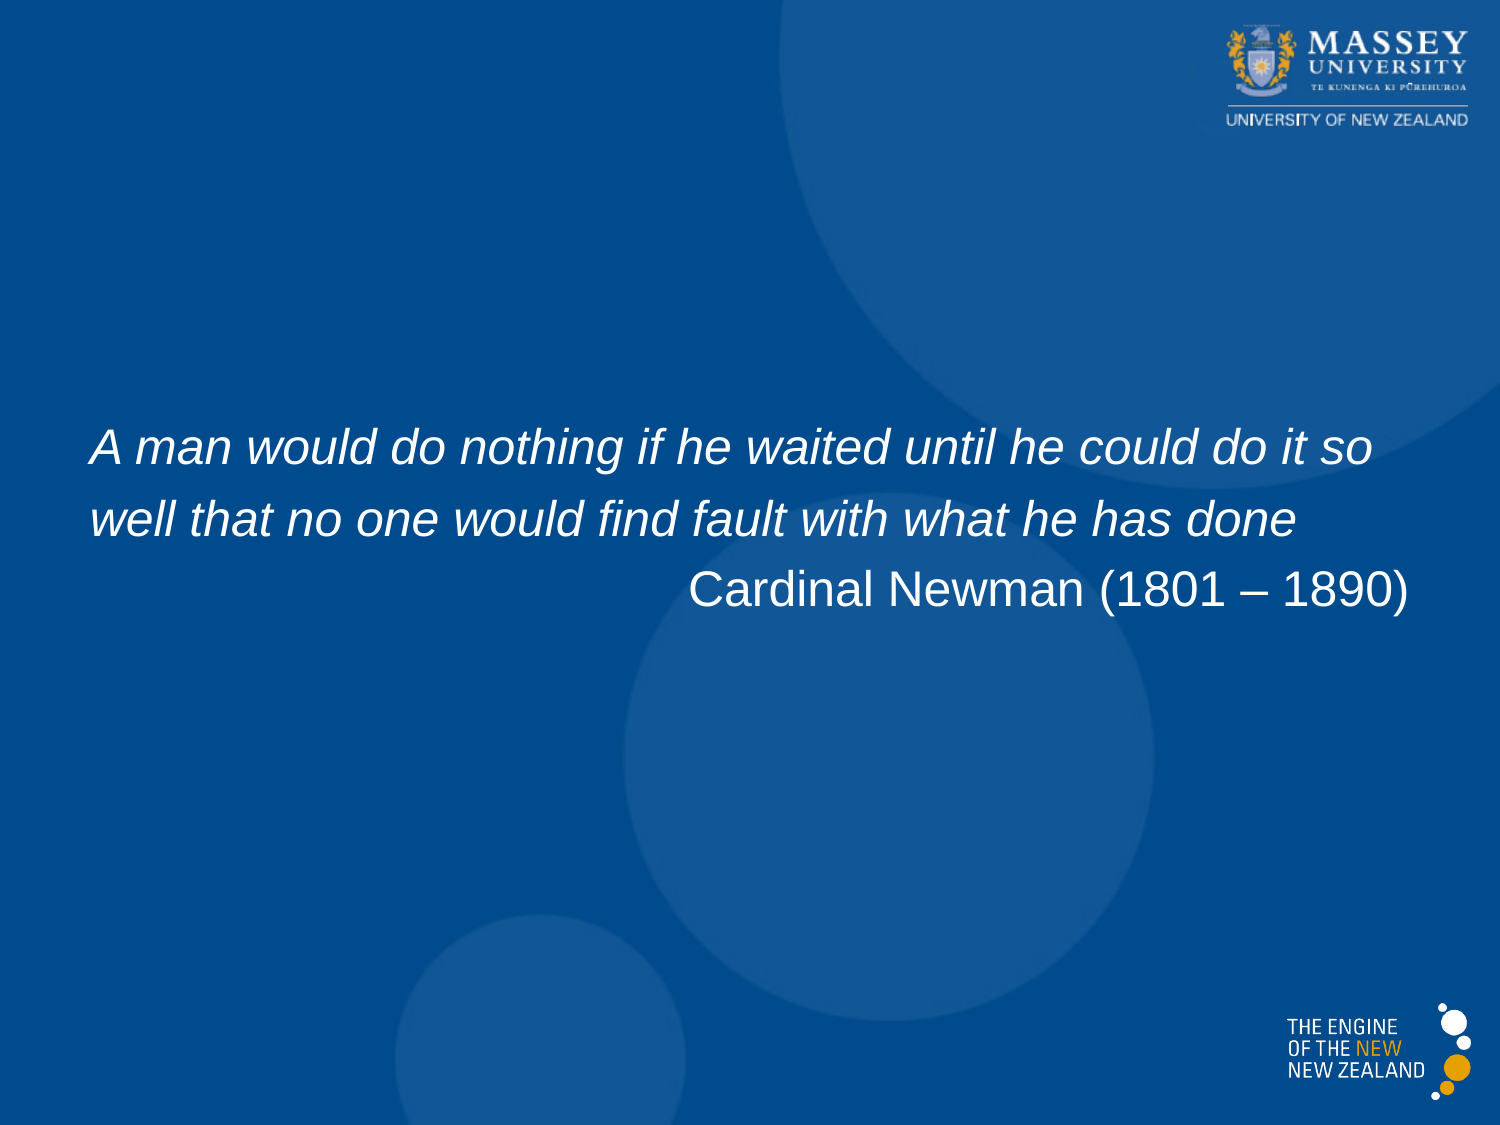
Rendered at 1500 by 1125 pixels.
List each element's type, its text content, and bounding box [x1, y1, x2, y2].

picture [0, 0, 1500, 1125]
list A man would do nothing if he waited until he could do it so well that no one would find fault with what he has done Cardinal Newman (1801 – 1890) [75, 324, 1425, 988]
